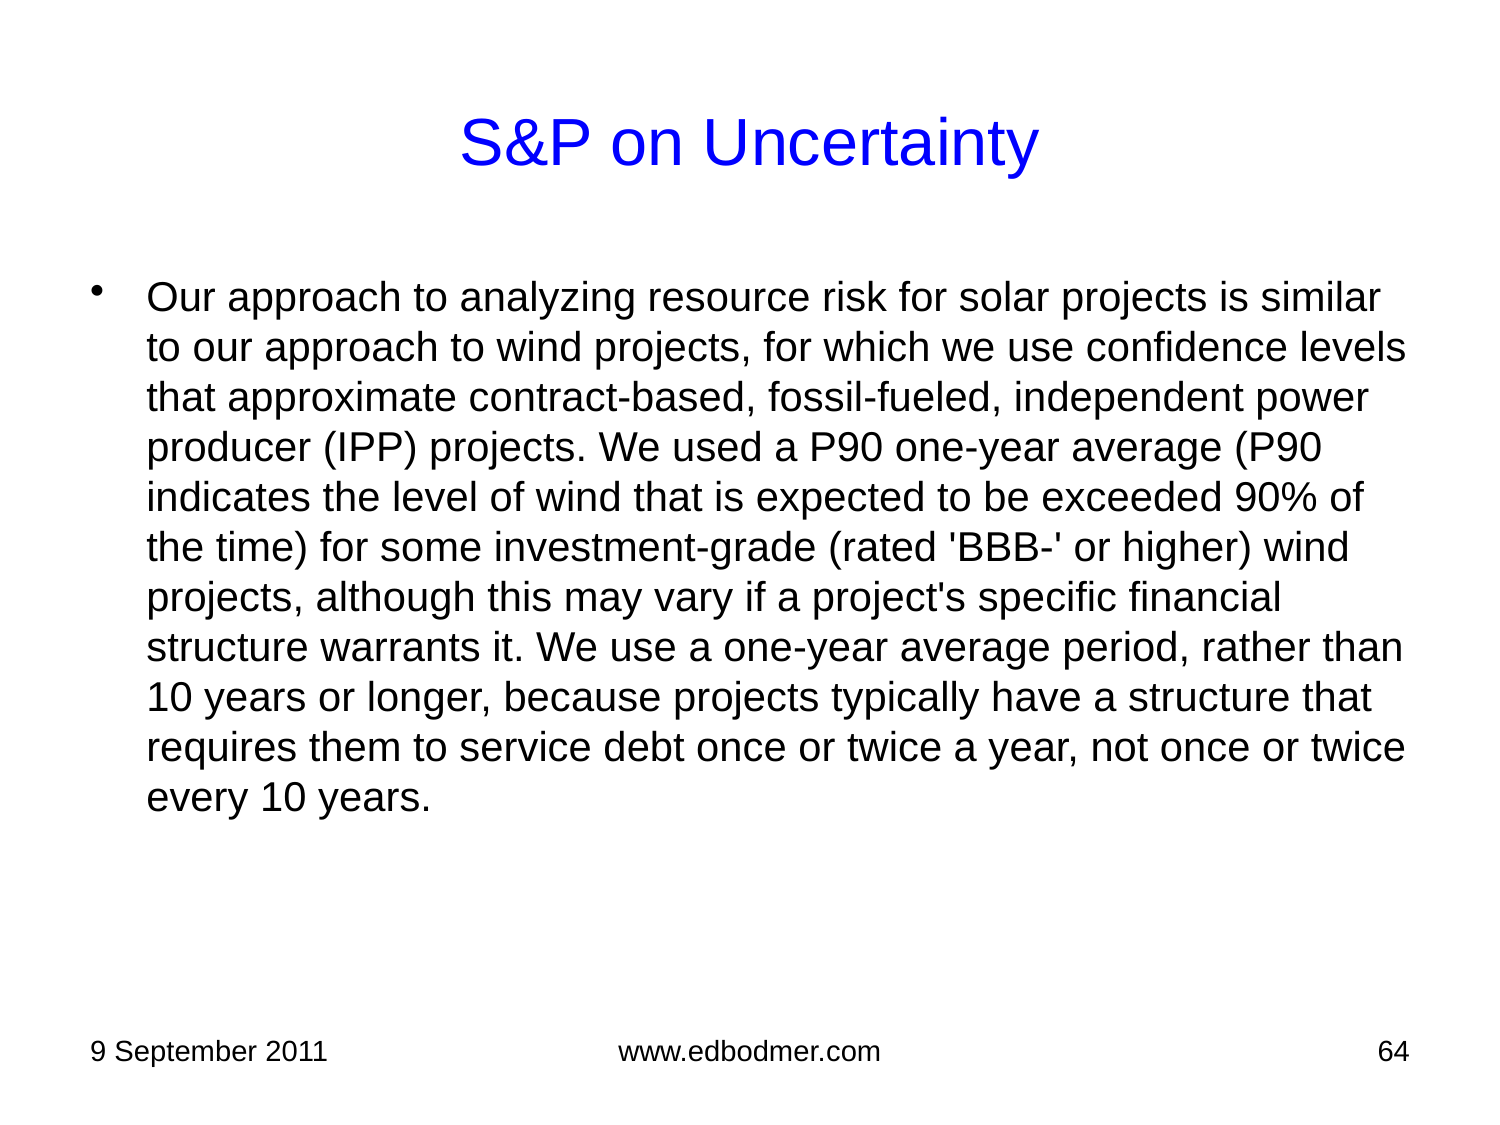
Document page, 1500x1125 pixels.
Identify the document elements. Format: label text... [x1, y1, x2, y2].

list Our approach to analyzing resource risk for solar projects is similar to our approach to wind projects, for which we use confidence levels that approximate contract-based, fossil-fueled, independent power producer (IPP) projects. We used a P90 one-year average (P90 indicates the level of wind that is expected to be exceeded 90% of the time) for some investment-grade (rated 'BBB-' or higher) wind projects, although this may vary if a project's specific financial structure warrants it. We use a one-year average period, rather than 10 years or longer, because projects typically have a structure that requires them to service debt once or twice a year, not once or twice every 10 years. [74, 262, 1426, 1006]
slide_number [74, 1024, 426, 1103]
slide_number 64 [1074, 1024, 1426, 1103]
footer www.edbodmer.com [512, 1024, 988, 1103]
title S&P on Uncertainty [74, 44, 1426, 233]
